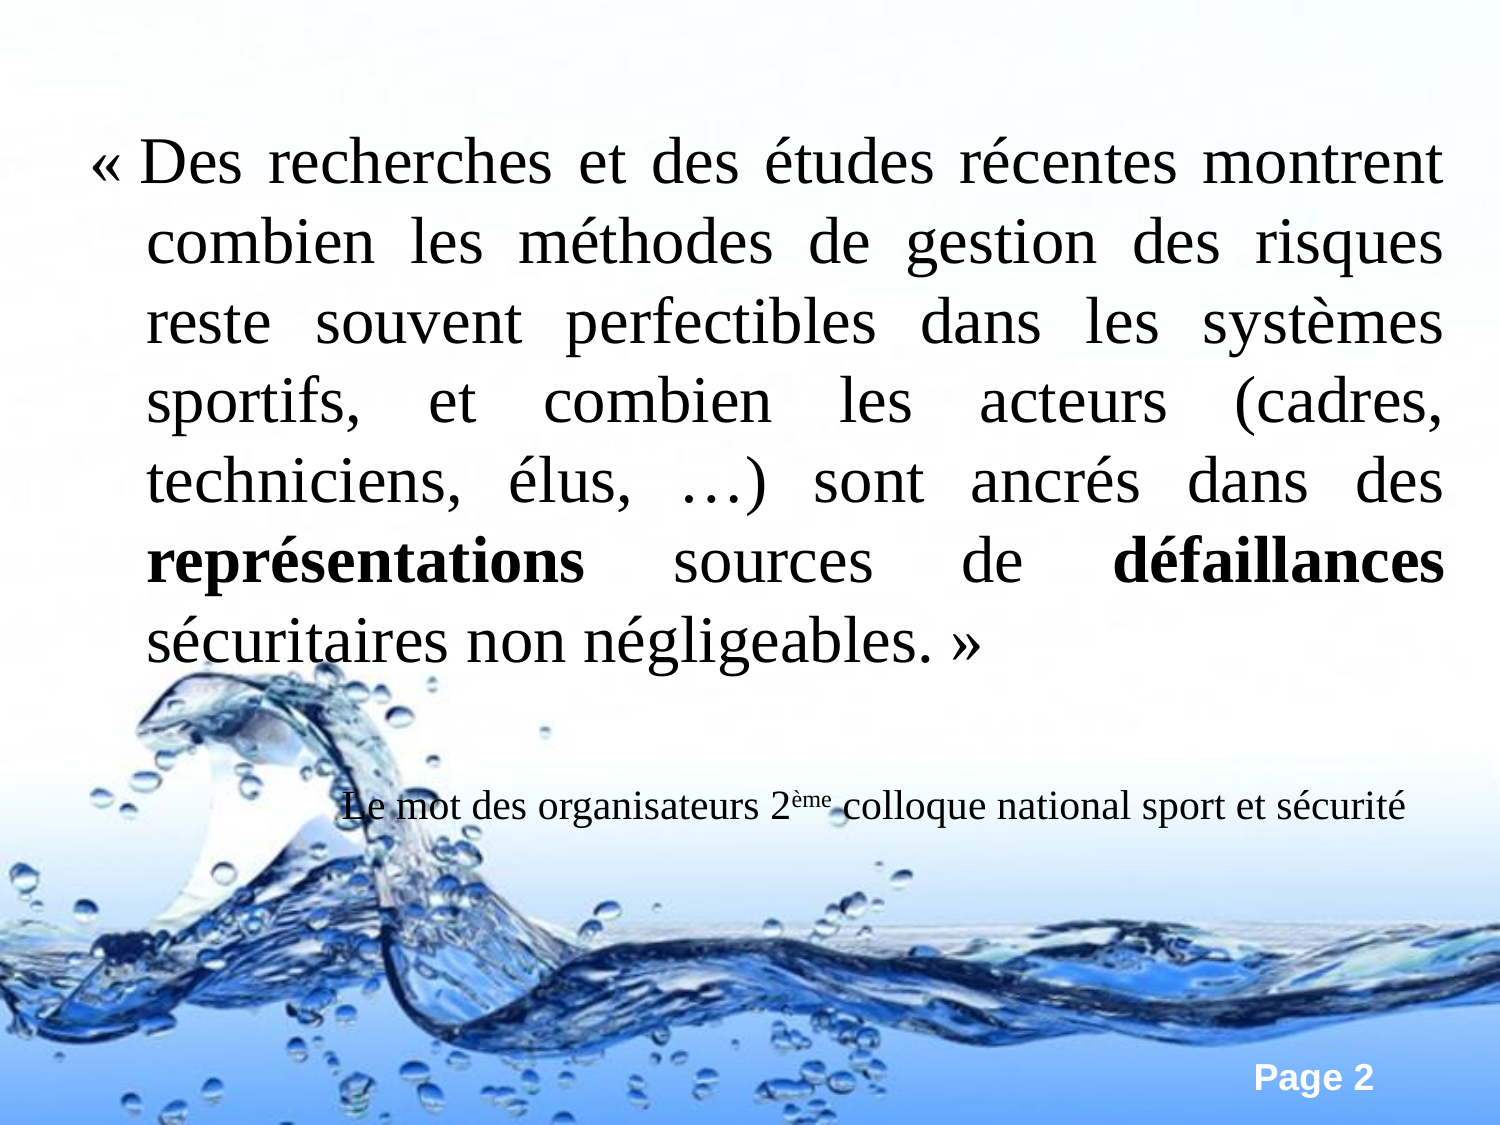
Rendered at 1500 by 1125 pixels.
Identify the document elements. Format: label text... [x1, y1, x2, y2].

picture [0, 0, 1500, 1125]
list « Des recherches et des études récentes montrent combien les méthodes de gestion des risques reste souvent perfectibles dans les systèmes sportifs, et combien les acteurs (cadres, techniciens, élus, …) sont ancrés dans des représentations sources de défaillances sécuritaires non négligeables. » Le mot des organisateurs 2ème colloque national sport et sécurité [75, 109, 1462, 852]
